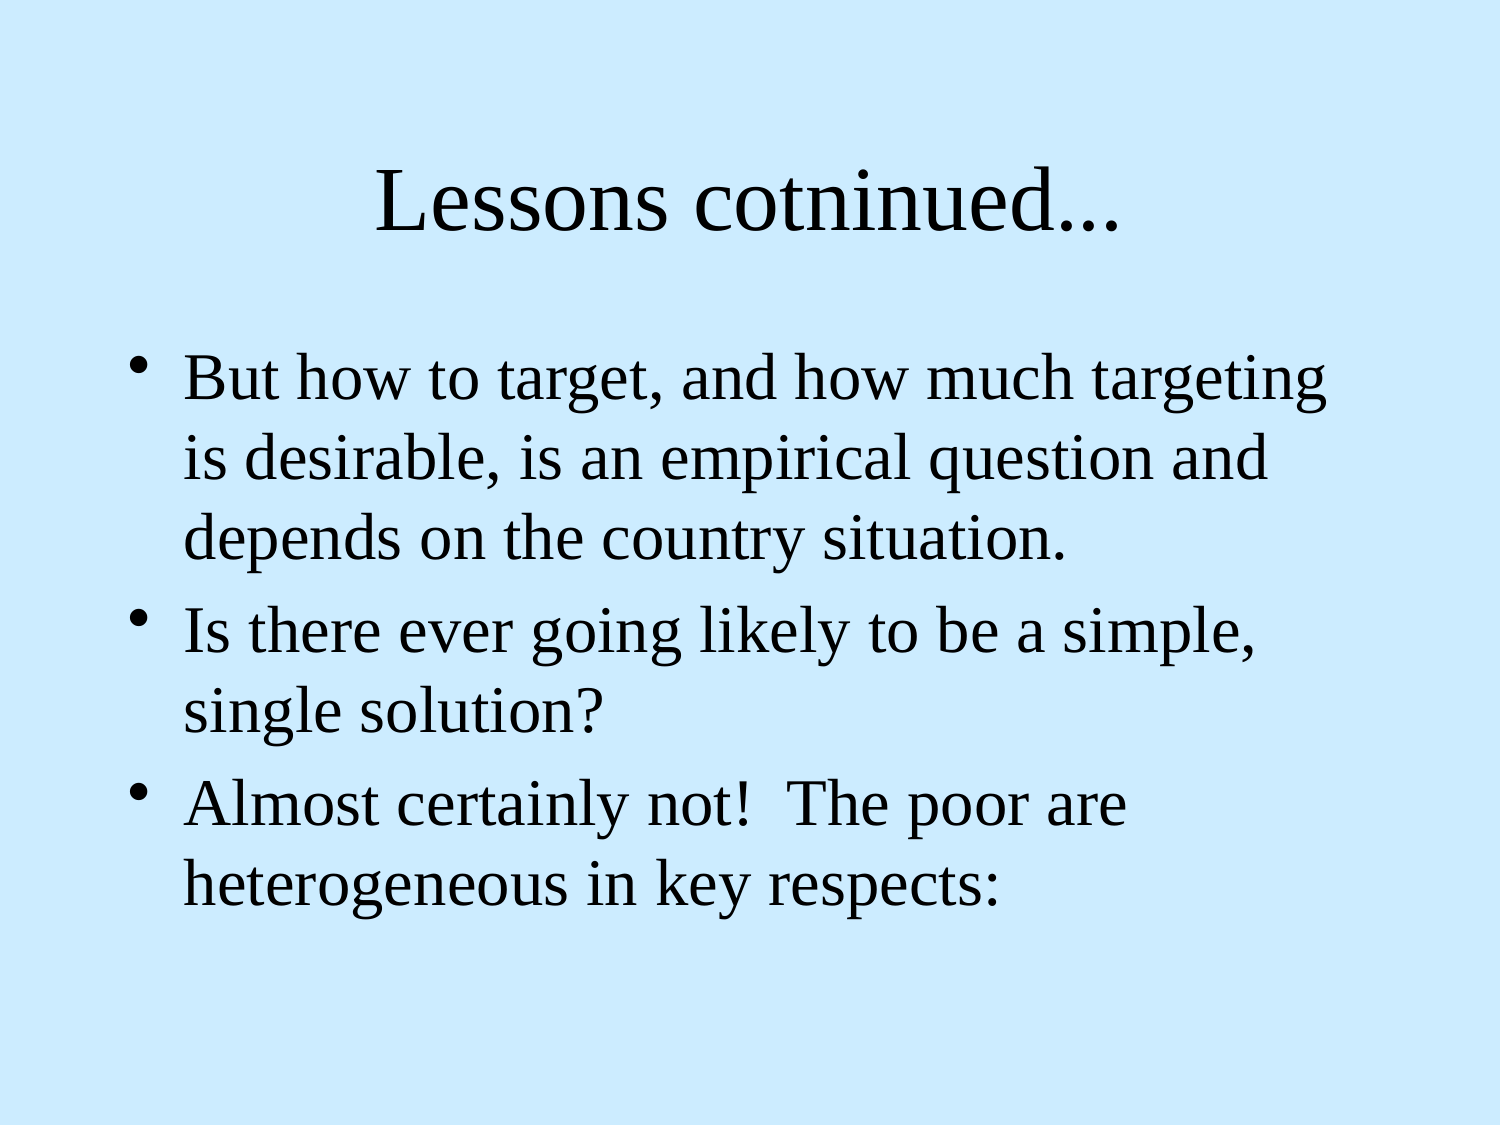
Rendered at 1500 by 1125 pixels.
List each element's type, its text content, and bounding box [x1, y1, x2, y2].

list But how to target, and how much targeting is desirable, is an empirical question and depends on the country situation. Is there ever going likely to be a simple, single solution? Almost certainly not! The poor are heterogeneous in key respects: [112, 324, 1388, 1001]
title Lessons cotninued... [112, 99, 1388, 288]
